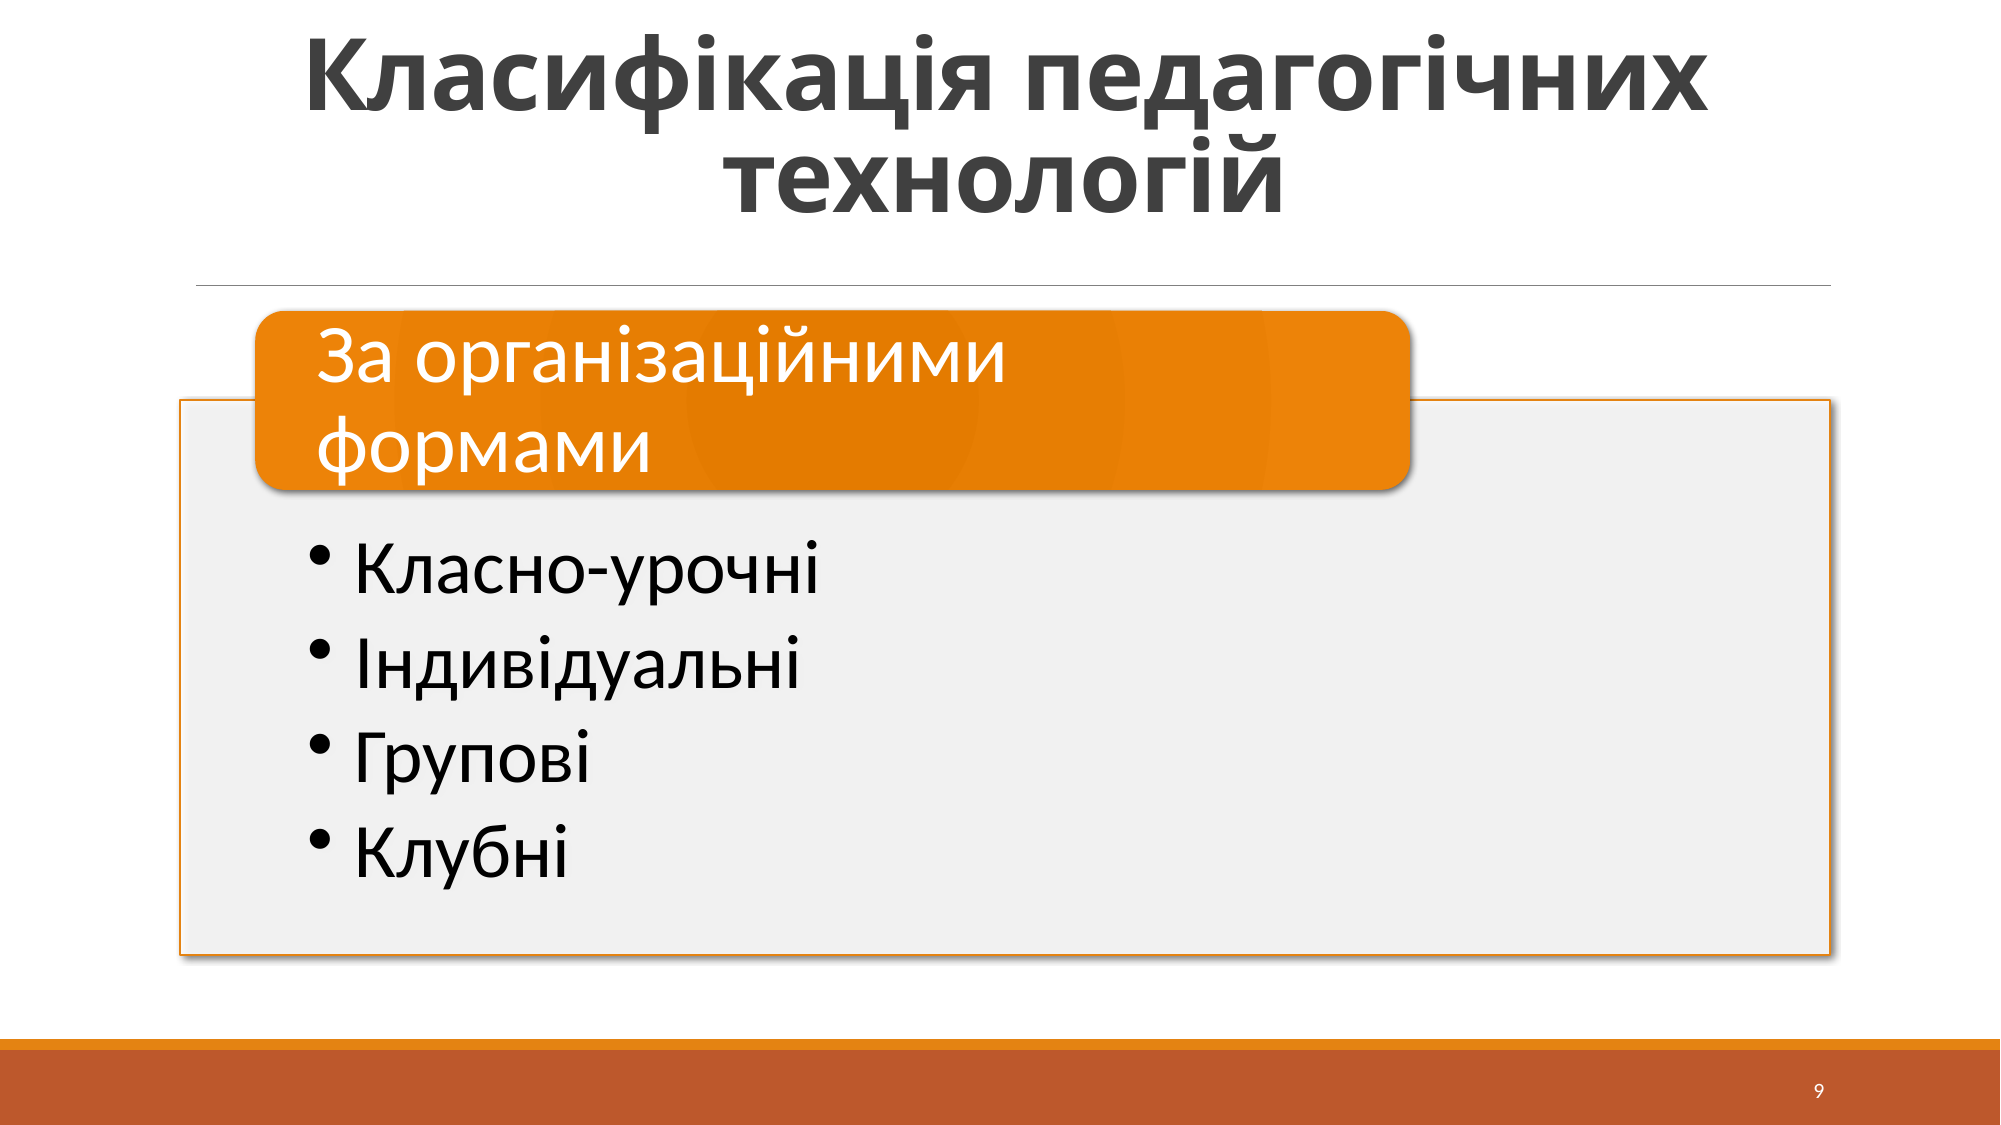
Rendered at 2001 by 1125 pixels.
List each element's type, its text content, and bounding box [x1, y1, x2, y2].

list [179, 302, 1831, 964]
slide_number 9 [1624, 1059, 1840, 1120]
title Класифікація педагогічних технологій [180, 107, 1830, 241]
